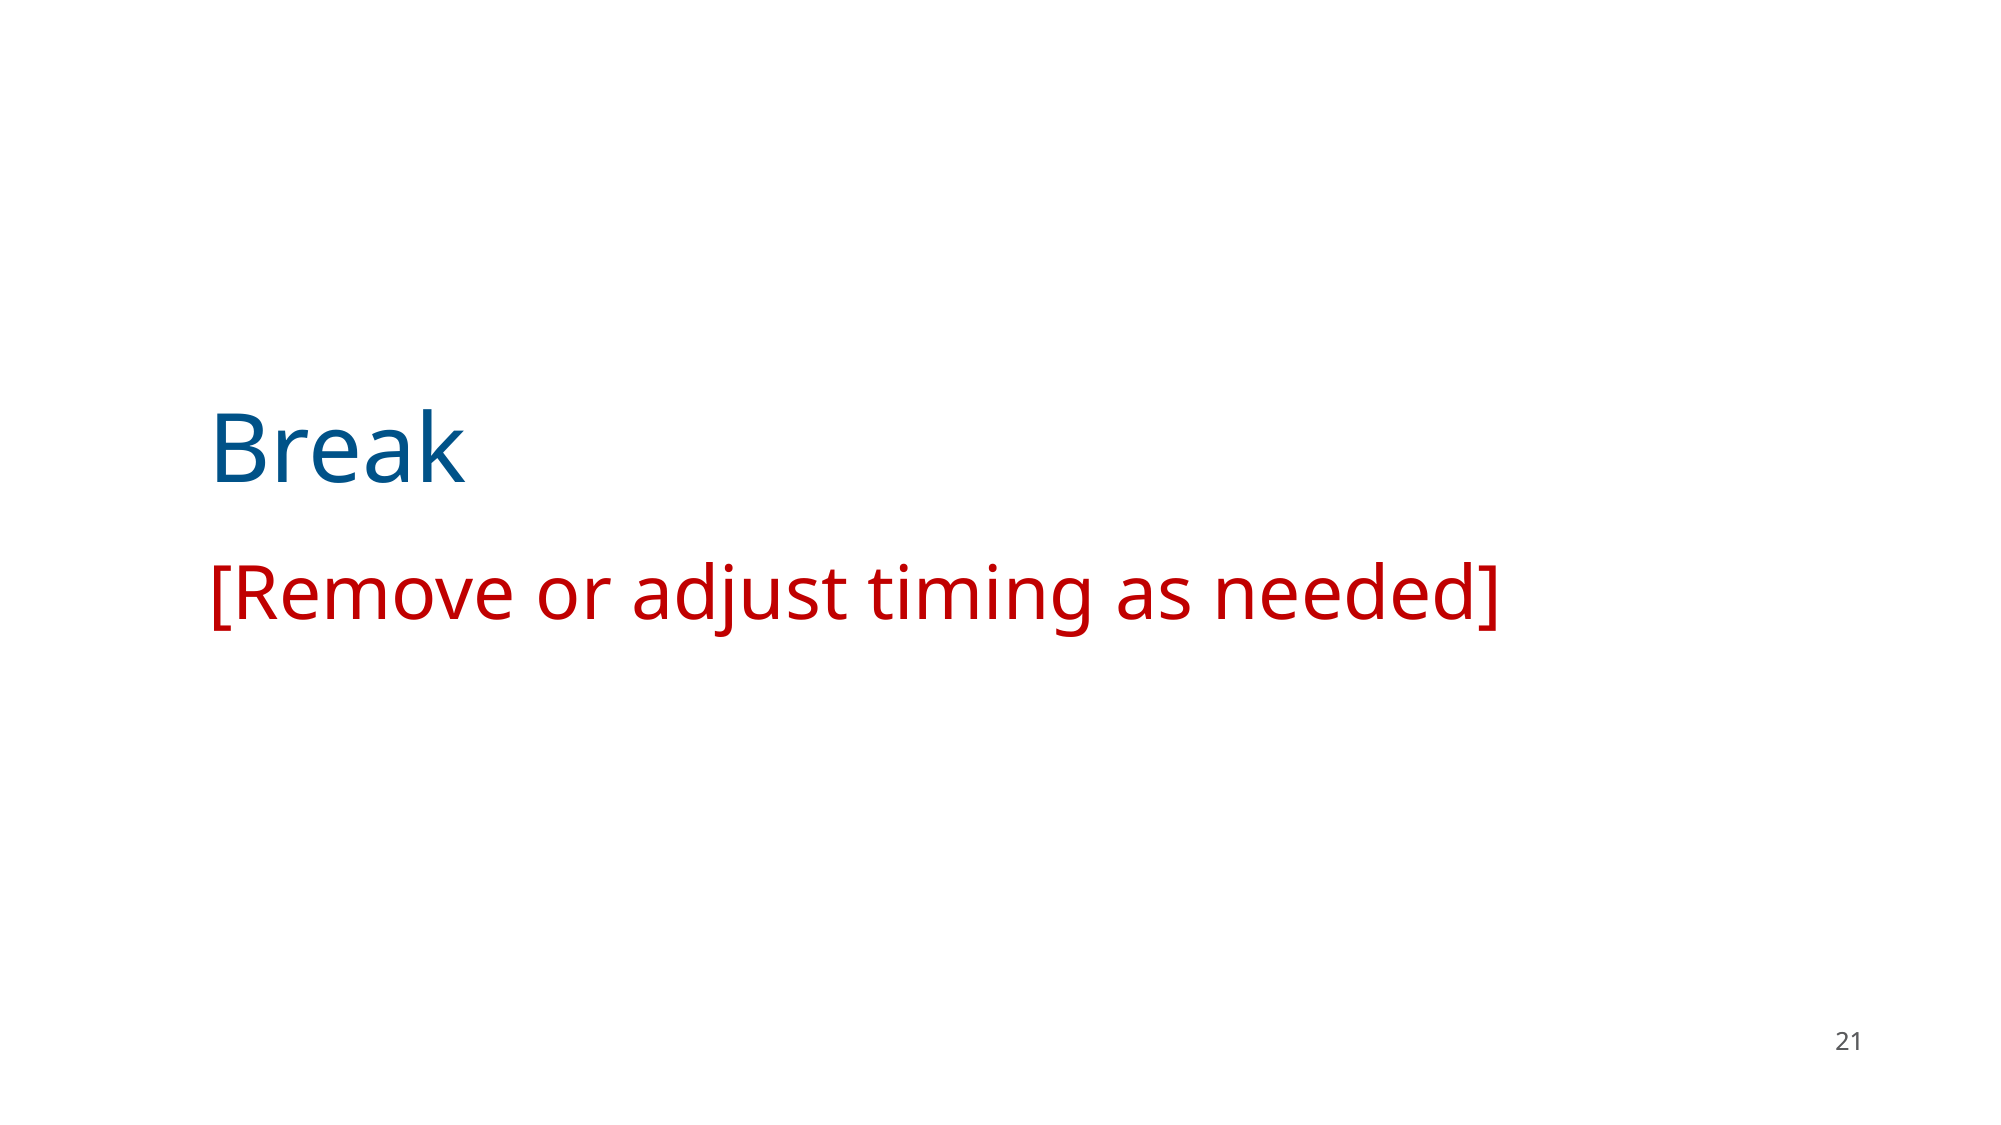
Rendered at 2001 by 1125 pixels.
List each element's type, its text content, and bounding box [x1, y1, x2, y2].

slide_number 21 [1728, 1012, 1879, 1073]
title Break [197, 377, 1797, 522]
subtitle [Remove or adjust timing as needed] [197, 525, 1797, 635]
